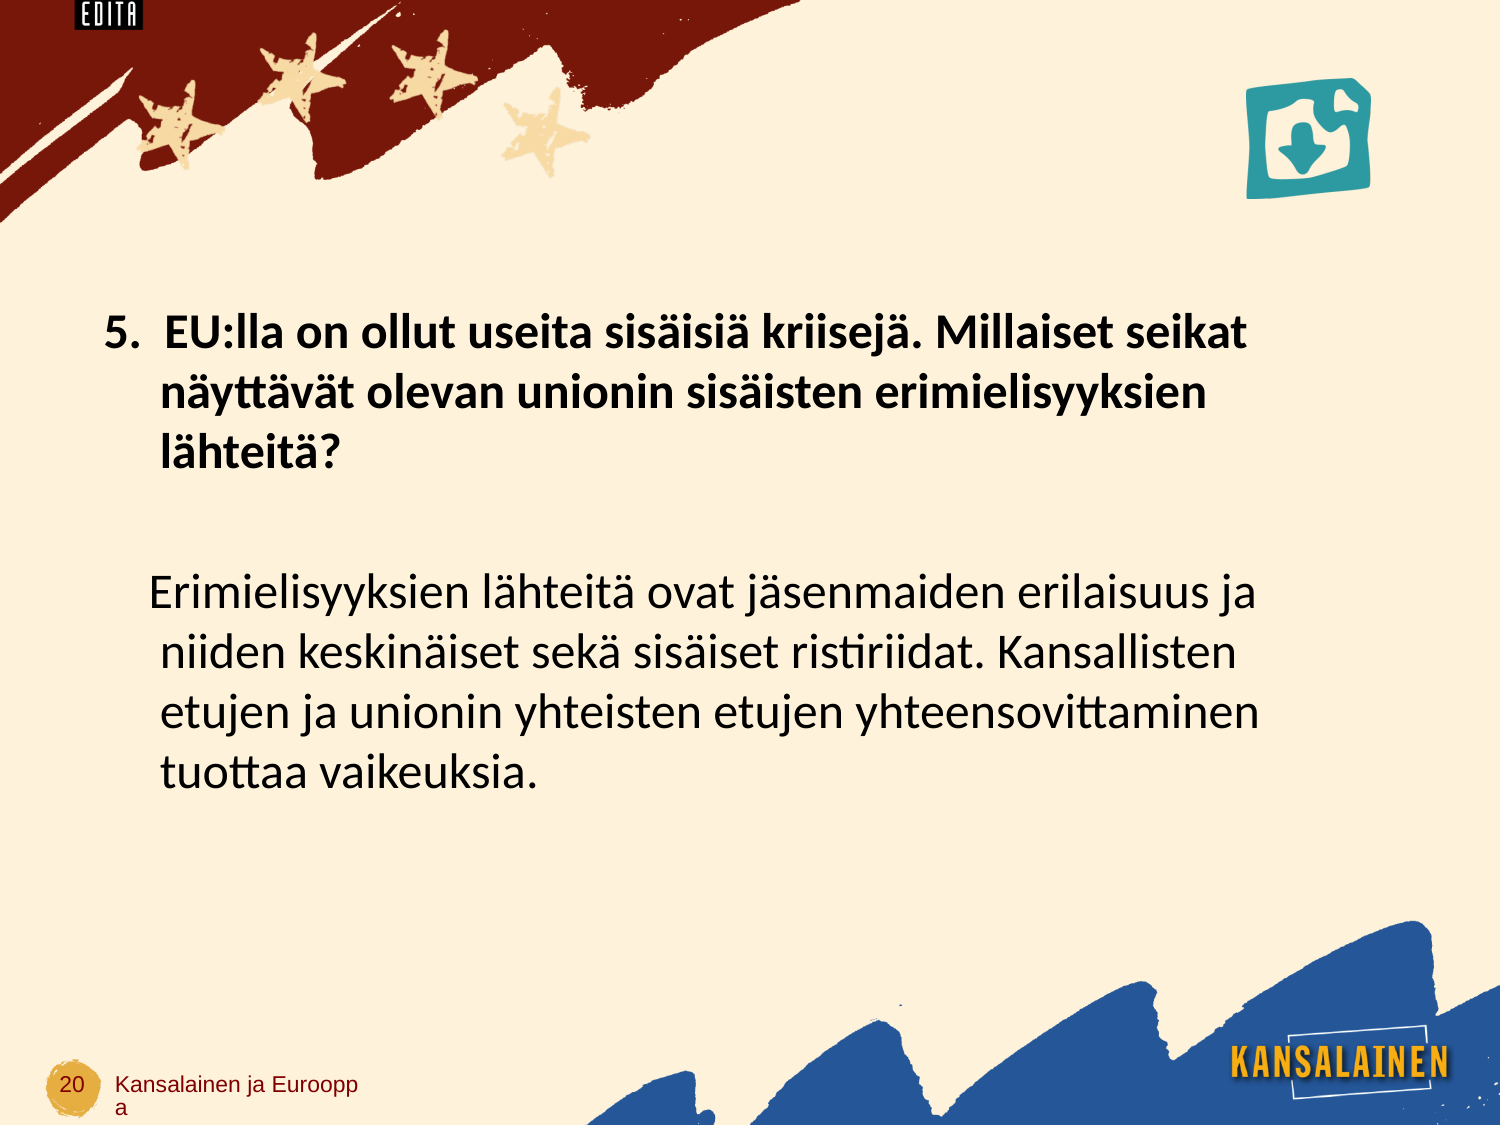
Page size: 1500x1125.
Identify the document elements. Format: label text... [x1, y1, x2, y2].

footer Kansalainen ja Eurooppa [99, 1062, 376, 1125]
slide_number 20 [37, 1062, 99, 1125]
picture [0, 0, 1500, 1125]
list 5. EU:lla on ollut useita sisäisiä kriisejä. Millaiset seikat näyttävät olevan unionin sisäisten erimielisyyksien lähteitä? Erimielisyyksien lähteitä ovat jäsenmaiden erilaisuus ja niiden keskinäiset sekä sisäiset ristiriidat. Kansallisten etujen ja unionin yhteisten etujen yhteensovittaminen tuottaa vaikeuksia. [88, 290, 1351, 1088]
